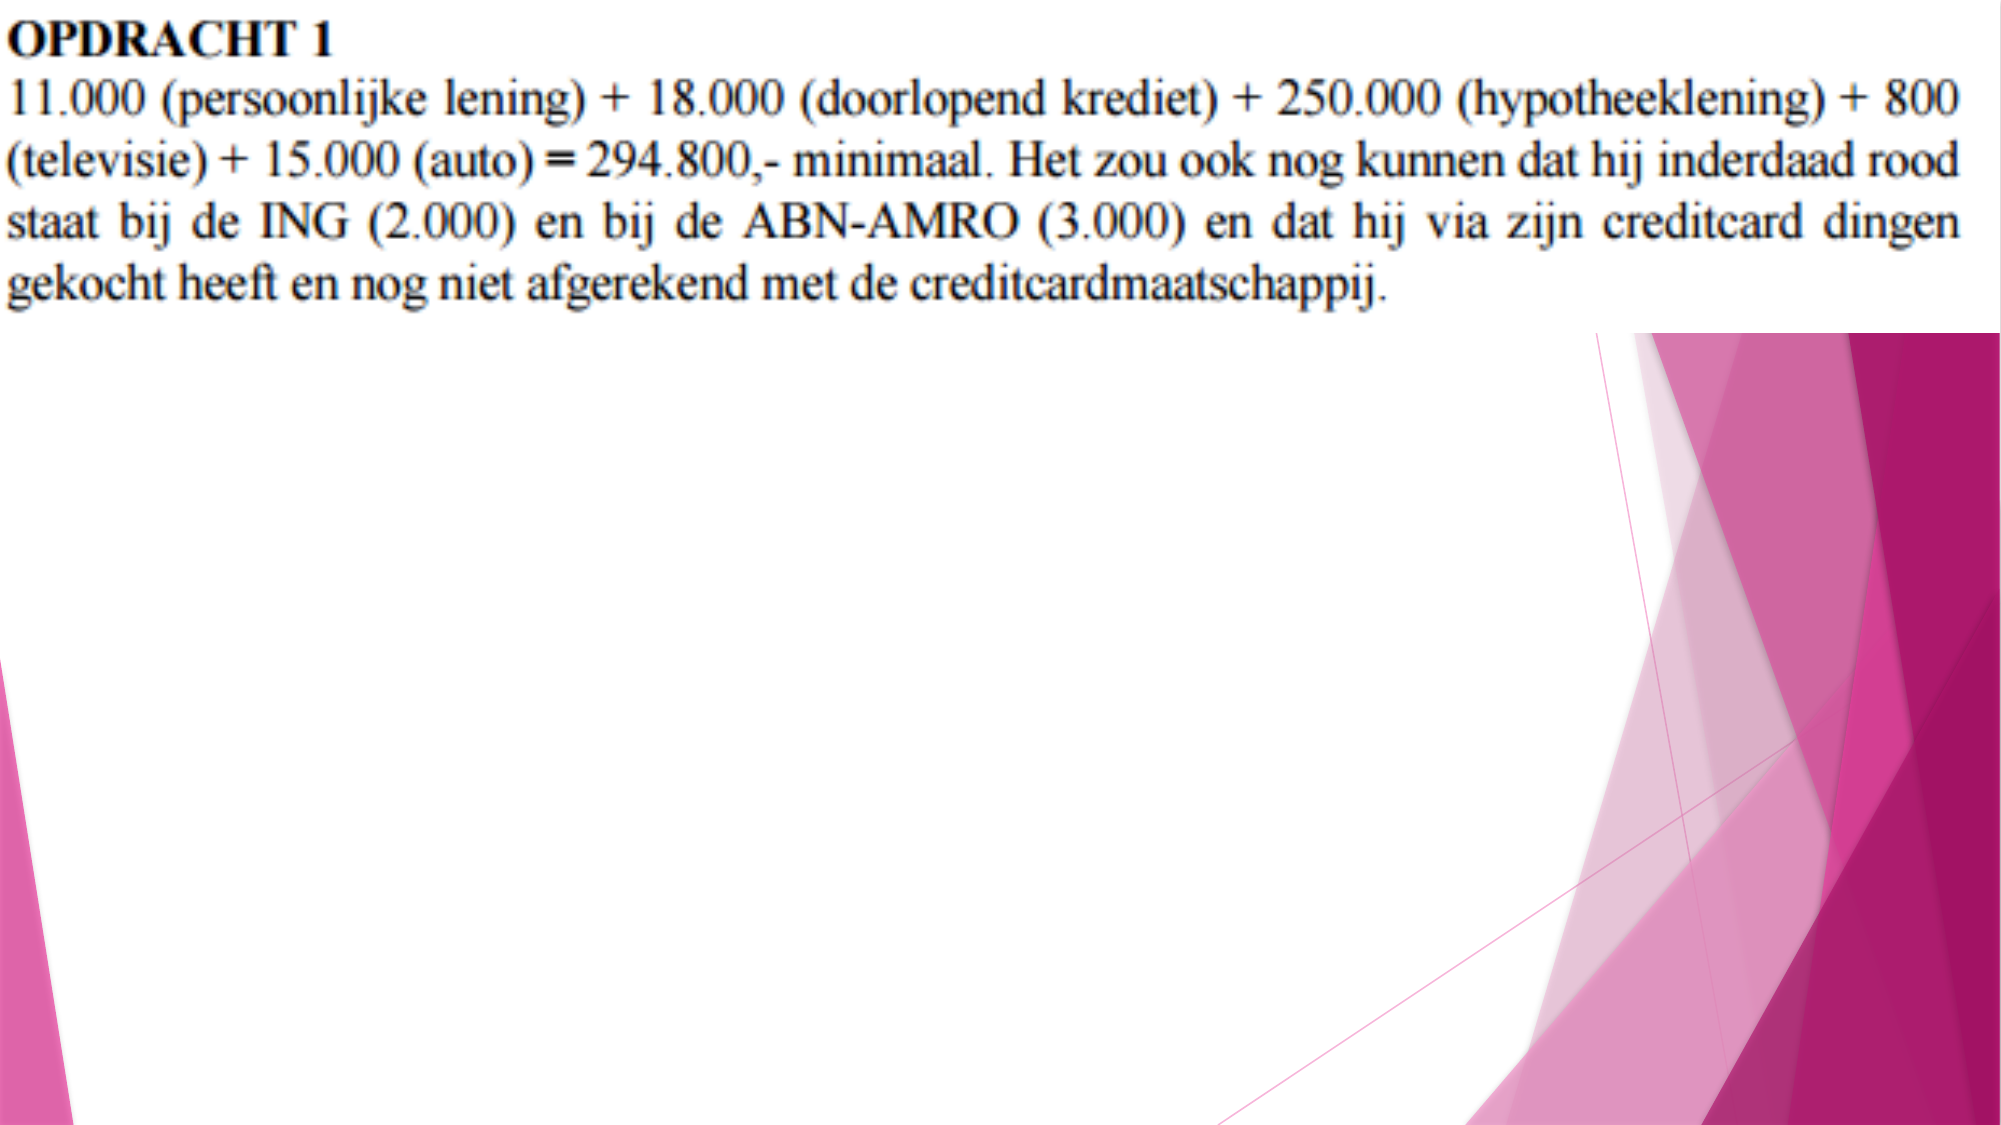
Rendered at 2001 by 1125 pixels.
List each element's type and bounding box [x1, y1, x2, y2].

picture [0, 0, 2000, 334]
